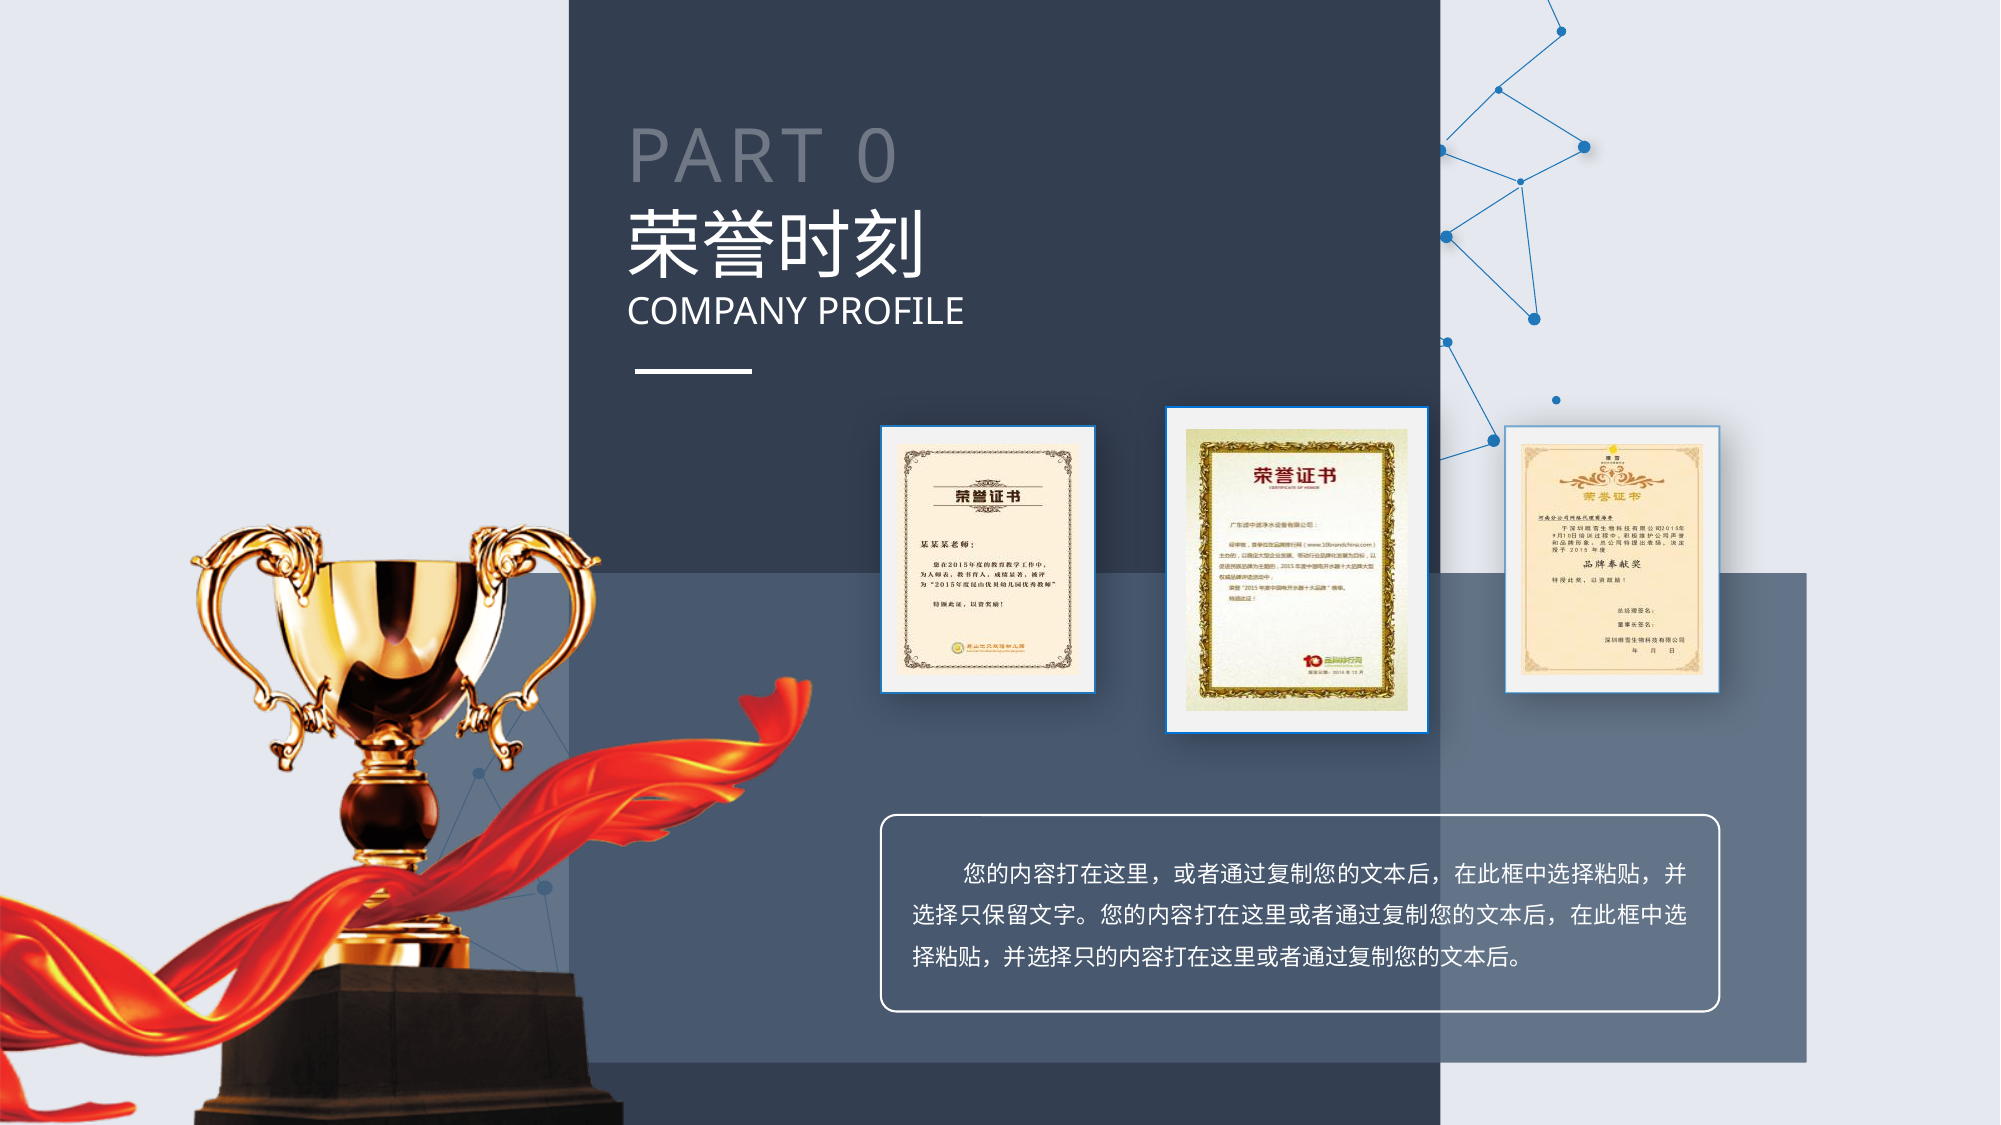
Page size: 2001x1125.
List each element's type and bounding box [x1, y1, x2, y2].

text_box [880, 426, 1096, 694]
text_box [625, 572, 1808, 1064]
text_box [611, 99, 1278, 372]
text_box [1504, 426, 1720, 694]
picture [0, 523, 815, 1125]
text_box [879, 813, 1721, 1013]
text_box [1166, 407, 1428, 733]
